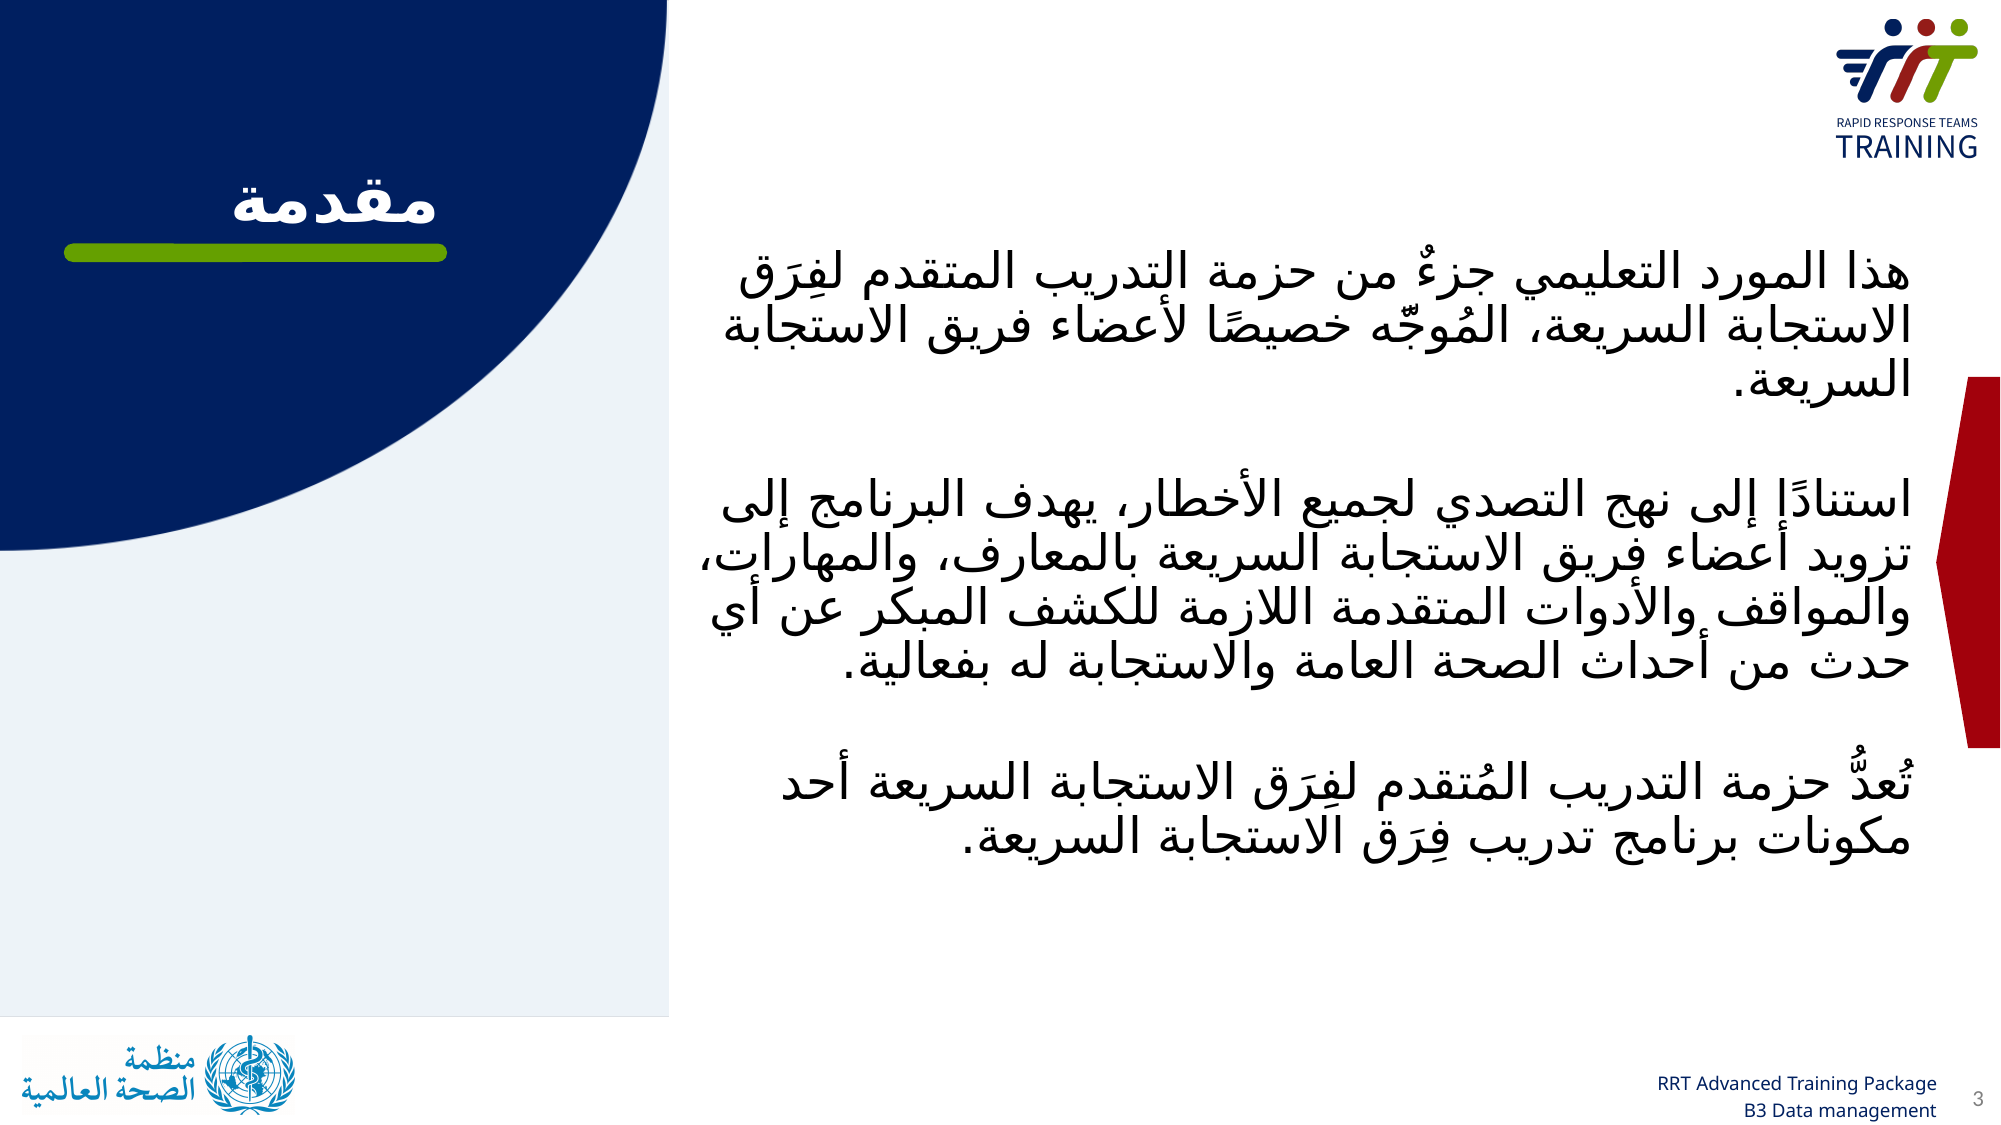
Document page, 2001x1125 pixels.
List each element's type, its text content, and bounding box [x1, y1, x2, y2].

picture [252, 1050, 258, 1059]
text_box مقدمة [149, 165, 440, 235]
list هذا المورد التعليمي جزءٌ من حزمة التدريب المتقدم لفِرَق الاستجابة السريعة، المُوجَّه خصيصًا لأعضاء فريق الاستجابة السريعة. استنادًا إلى نهج التصدي لجميع الأخطار، يهدف البرنامج إلى تزويد أعضاء فريق الاستجابة السريعة بالمعارف، والمهارات، والمواقف والأدوات المتقدمة اللازمة للكشف المبكر عن أي حدث من أحداث الصحة العامة والاستجابة له بفعالية. تُعدُّ حزمة التدريب المُتقدم لفِرَق الاستجابة السريعة أحد مكونات برنامج تدريب فِرَق الاستجابة السريعة. [677, 244, 1914, 881]
picture [22, 1035, 295, 1115]
picture [0, 0, 669, 1018]
picture [1835, 19, 1978, 167]
